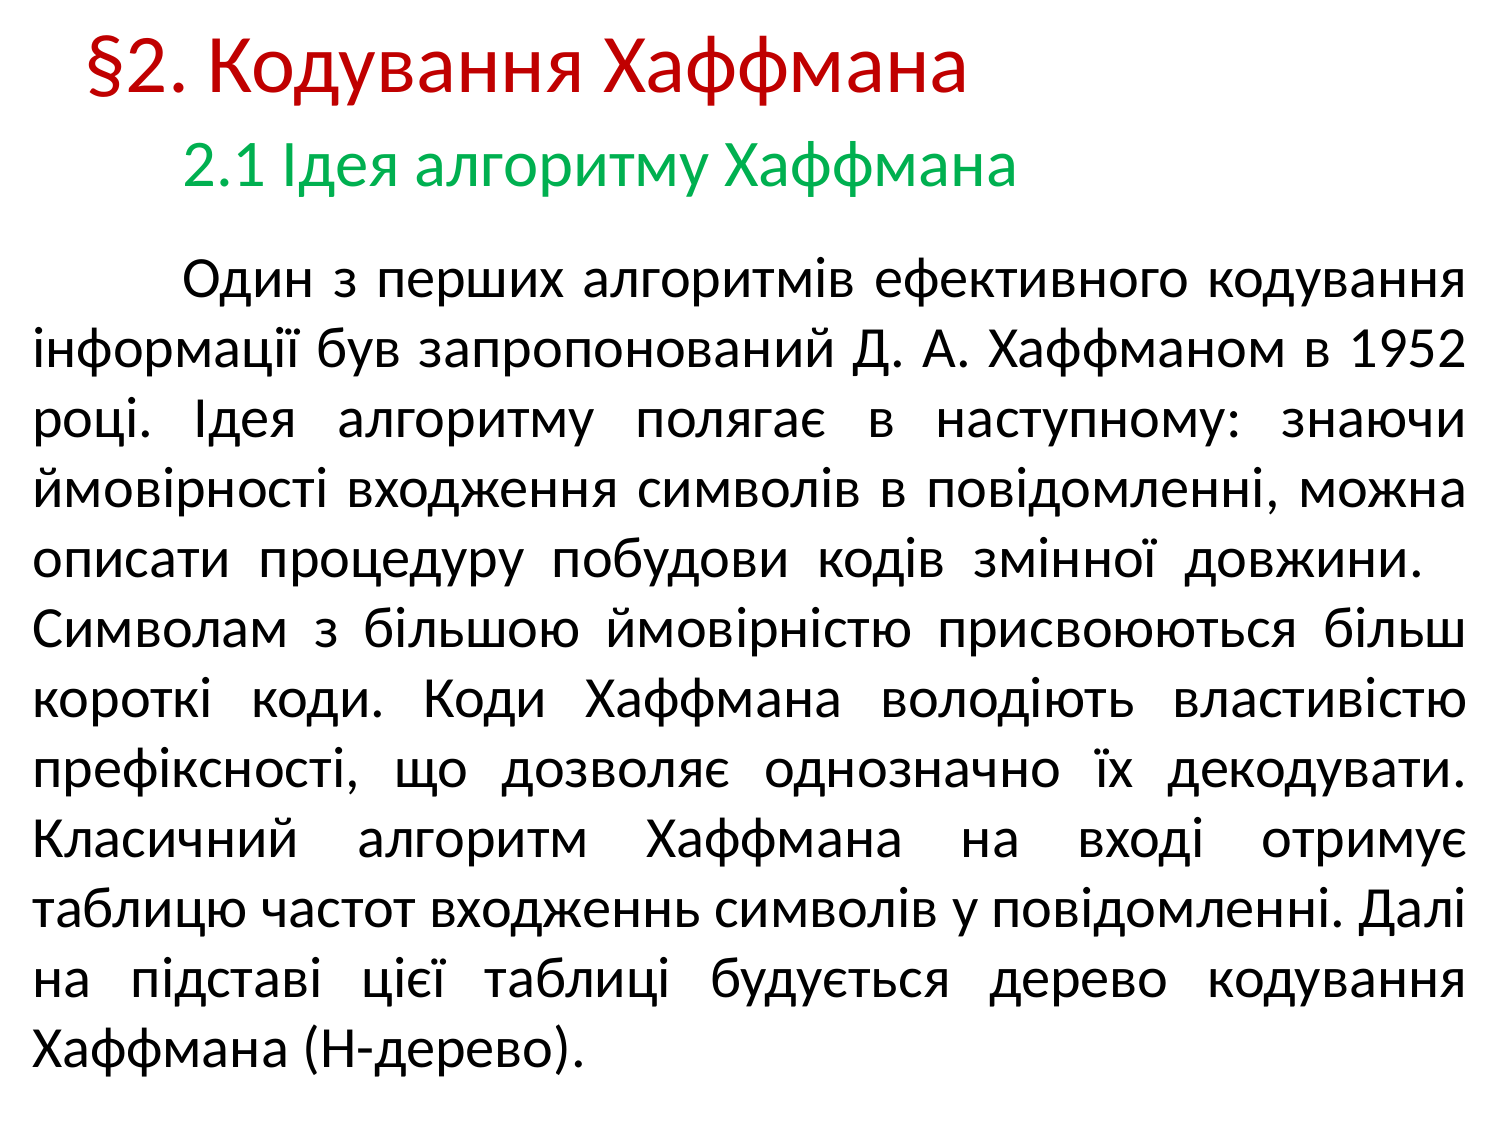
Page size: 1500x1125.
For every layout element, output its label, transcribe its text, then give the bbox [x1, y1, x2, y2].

text_box §2. Кодування Хаффмана [69, 1, 986, 111]
text_box 2.1 Ідея алгоритму Хаффмана Один з перших алгоритмів ефективного кодування інформації був запропонований Д. А. Хаффманом в 1952 році. Ідея алгоритму полягає в наступному: знаючи ймовірності входження символів в повідомленні, можна описати процедуру побудови кодів змінної довжини. Символам з більшою ймовірністю присвоюються більш короткі коди. Коди Хаффмана володіють властивістю префіксності, що дозволяє однозначно їх декодувати. Класичний алгоритм Хаффмана на вході отримує таблицю частот входженнь символів у повідомленні. Далі на підставі цієї таблиці будується дерево кодування Хаффмана (Н-дерево). [17, 111, 1483, 1087]
